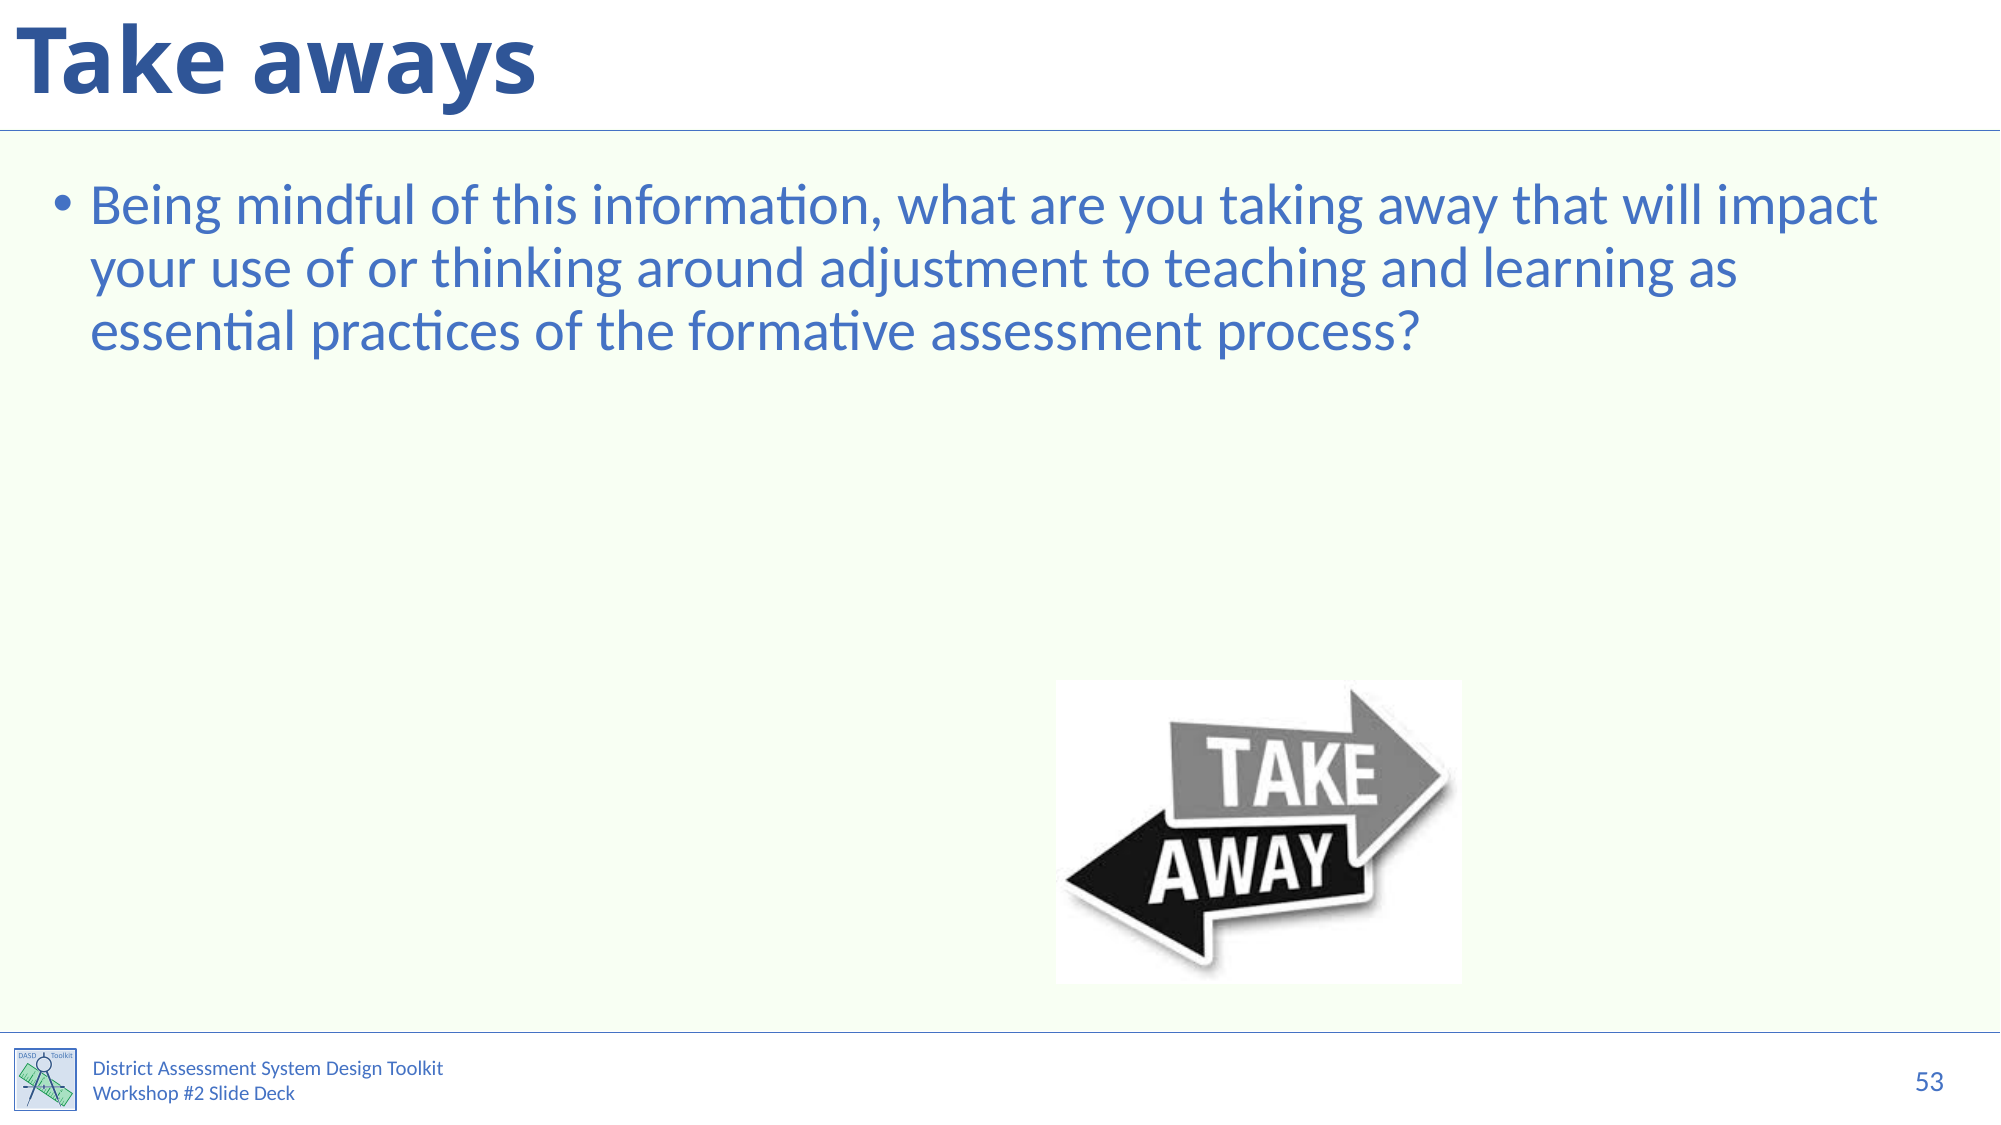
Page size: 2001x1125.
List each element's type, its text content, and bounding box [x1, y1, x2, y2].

list Being mindful of this information, what are you taking away that will impact your use of or thinking around adjustment to teaching and learning as essential practices of the formative assessment process? [37, 166, 1962, 1002]
picture [15, 1050, 75, 1110]
picture [1056, 680, 1462, 984]
title Take aways [0, 0, 2000, 129]
